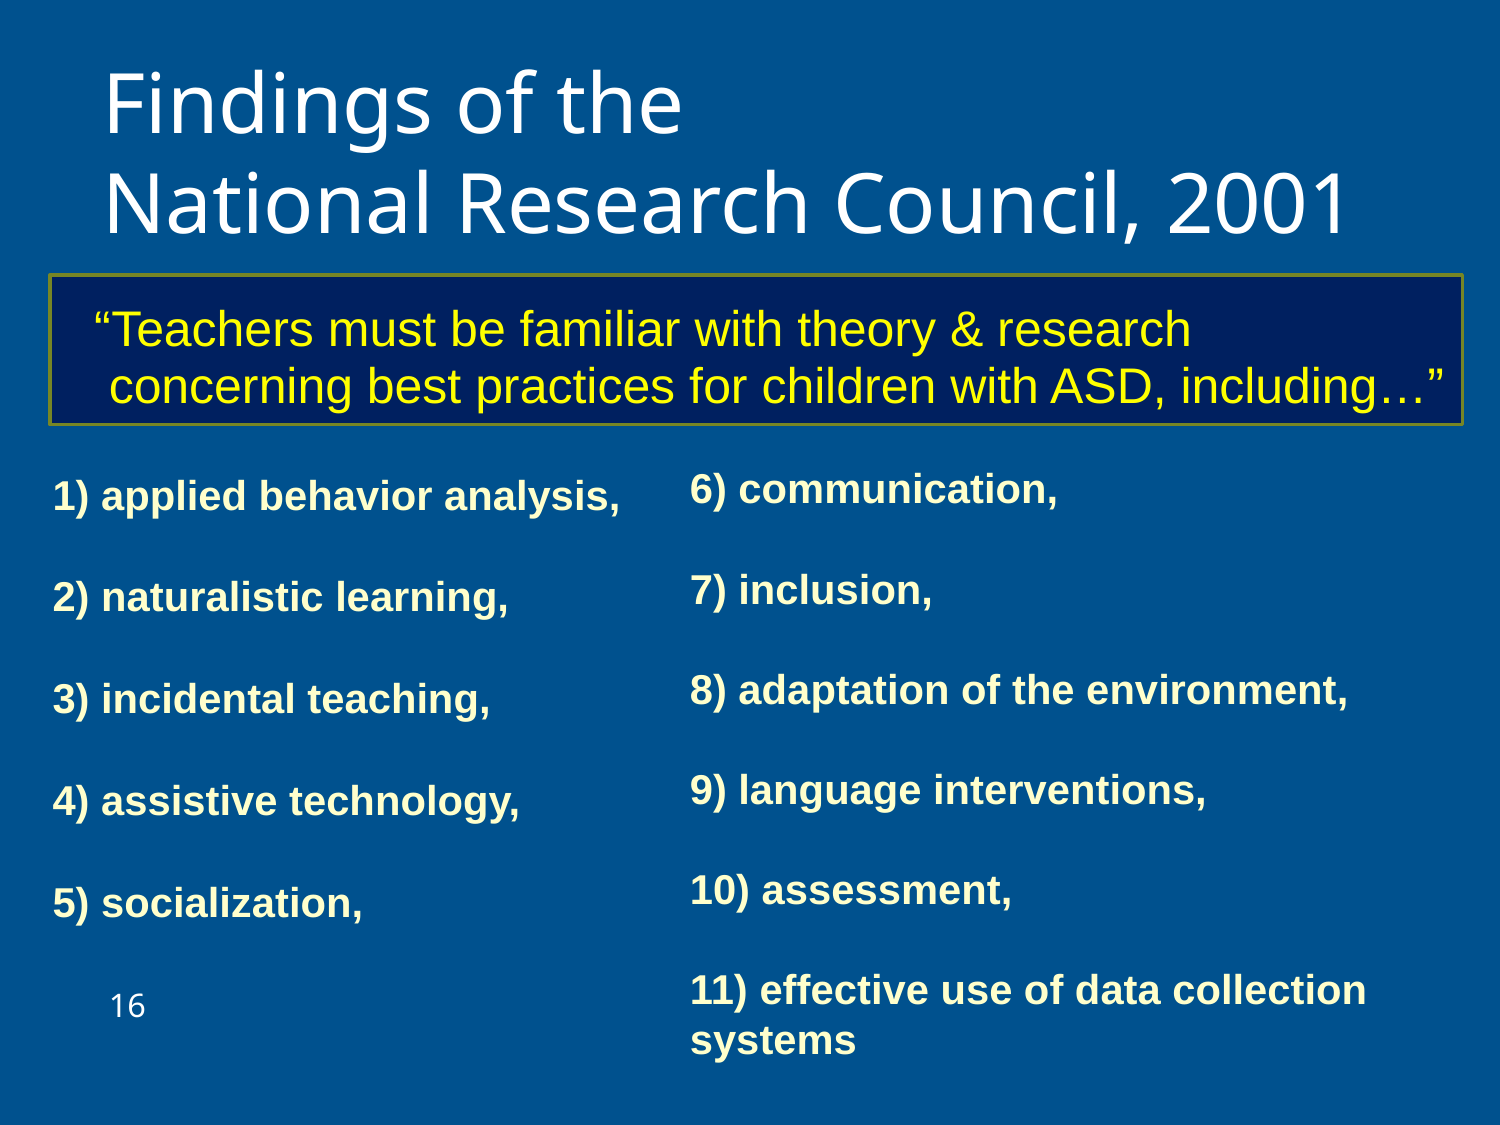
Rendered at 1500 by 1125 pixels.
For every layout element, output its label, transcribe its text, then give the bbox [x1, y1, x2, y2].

text_box [825, 412, 1325, 474]
list “Teachers must be familiar with theory & research concerning best practices for children with ASD, including…” 1) applied behavior analysis, 2) naturalistic learning, 3) incidental teaching, 4) assistive technology, 5) socialization, [37, 262, 1463, 1125]
text_box 6) communication, 7) inclusion, 8) adaptation of the environment, 9) language interventions, 10) assessment, 11) effective use of data collection systems [674, 474, 1500, 1100]
slide_number 16 [93, 976, 194, 1037]
title Findings of the National Research Council, 2001 [87, 37, 1438, 262]
